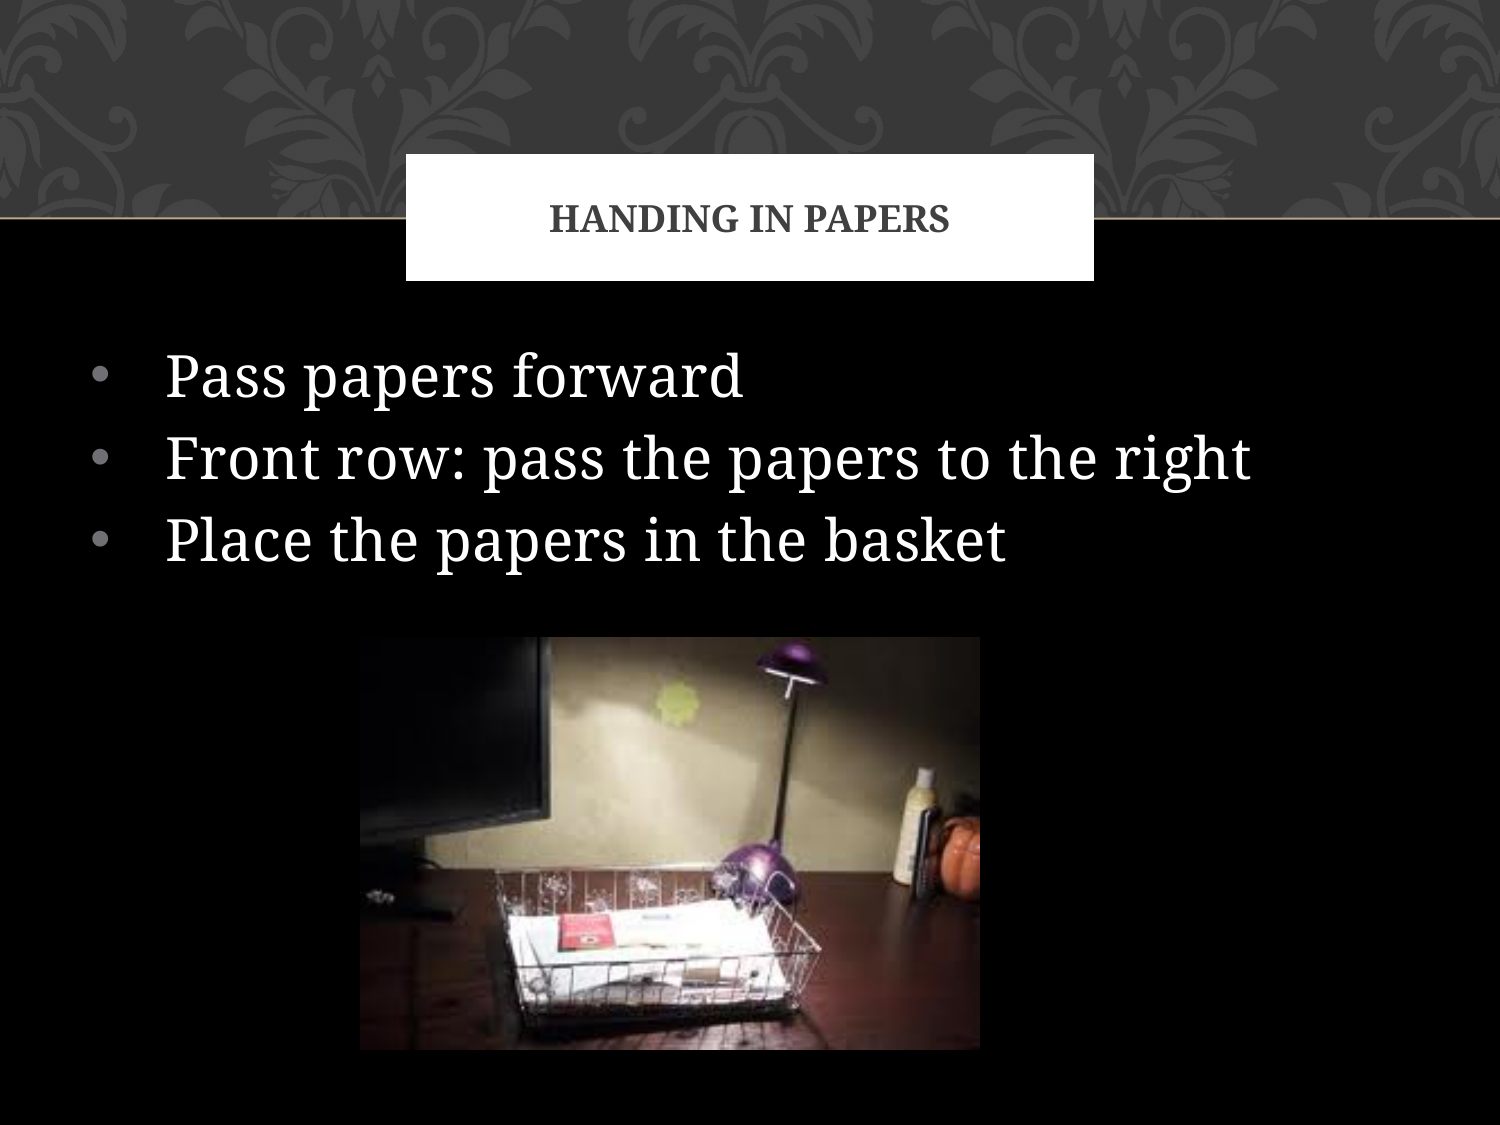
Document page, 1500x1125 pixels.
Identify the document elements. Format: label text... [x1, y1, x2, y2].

list Pass papers forward Front row: pass the papers to the right Place the papers in the basket [75, 331, 1425, 1000]
title Handing in papers [406, 154, 1094, 281]
picture [359, 637, 981, 1051]
